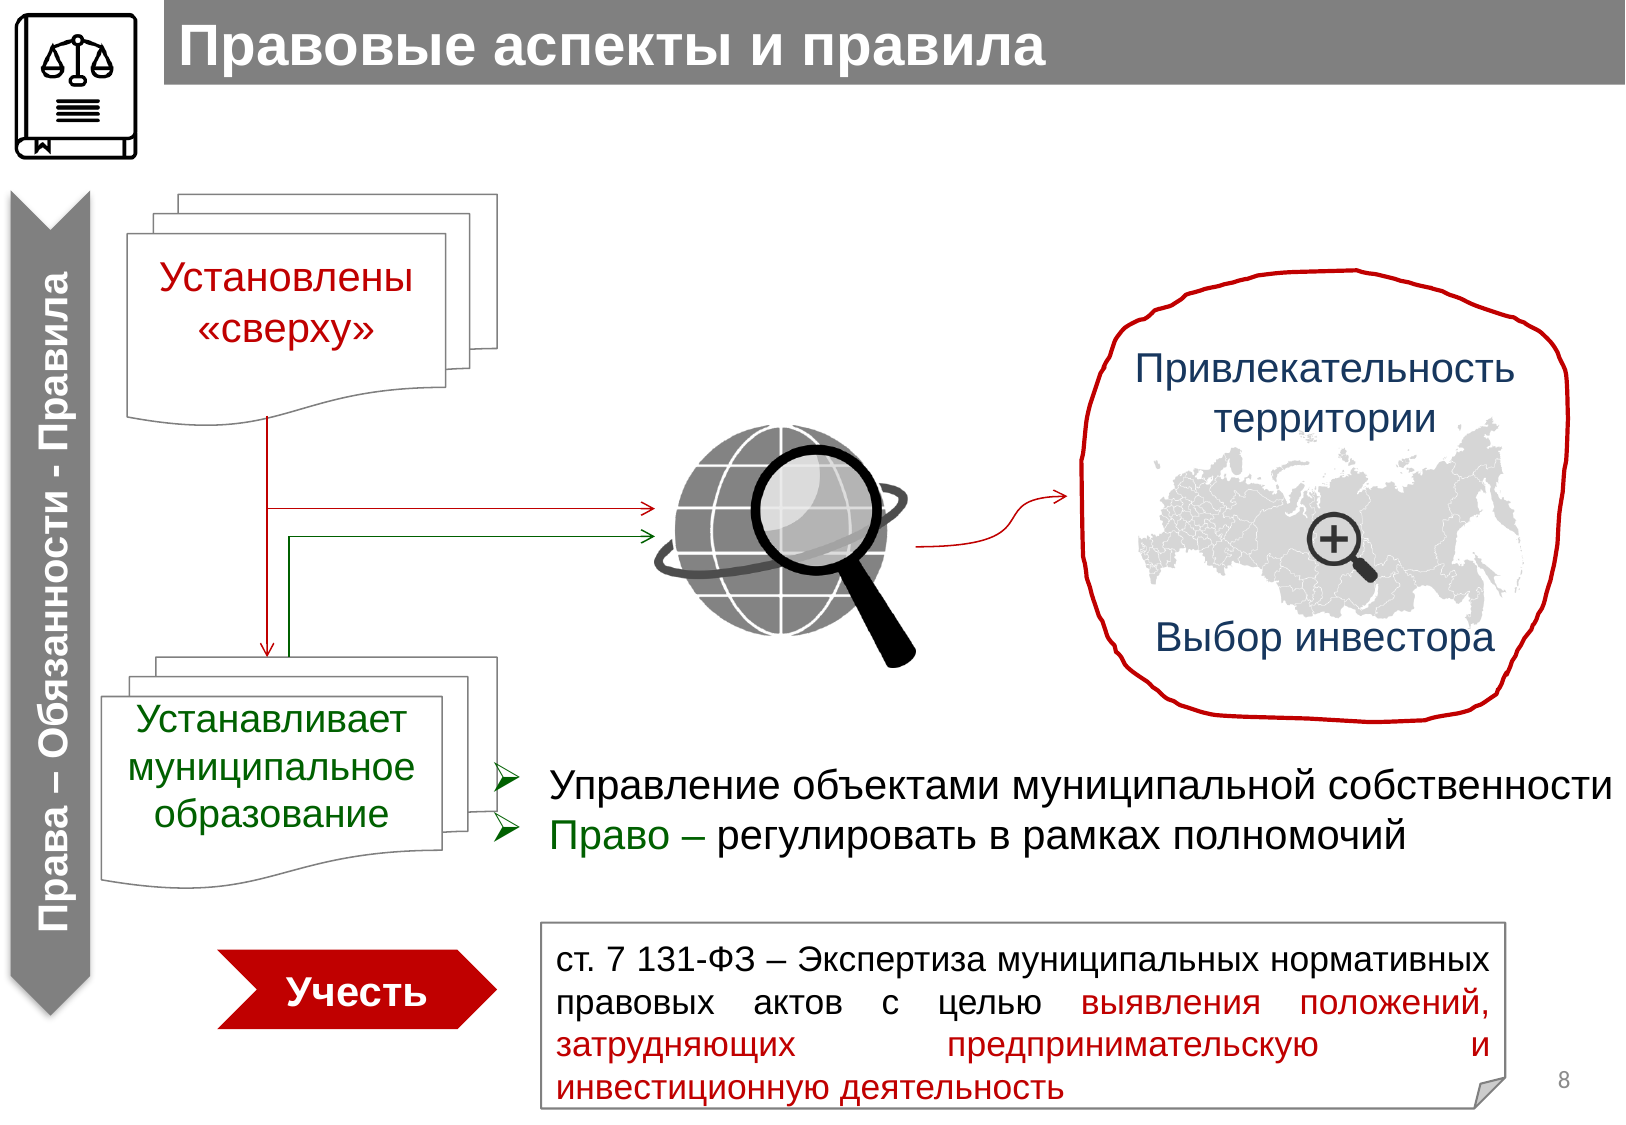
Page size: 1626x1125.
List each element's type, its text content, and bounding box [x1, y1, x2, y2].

text_box Правовые аспекты и правила [175, 0, 1625, 85]
text_box Учесть [215, 947, 500, 1032]
text_box Управление объектами муниципальной собственности Право – регулировать в рамках полномочий [475, 750, 1625, 865]
picture [0, 0, 171, 181]
text_box Права – Обязанности - Правила [8, 189, 93, 1018]
text_box Устанавливает муниципальное образование [99, 655, 500, 891]
text_box ст. 7 131-ФЗ – Экспертиза муниципальных нормативных правовых актов с целью выявления положений, затрудняющих предпринимательскую и инвестиционную деятельность [538, 920, 1508, 1111]
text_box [915, 495, 1068, 548]
text_box Установлены «сверху» [125, 192, 500, 428]
slide_number 8 [1206, 1048, 1586, 1109]
picture [1136, 415, 1527, 630]
text_box [1079, 268, 1571, 725]
picture [654, 425, 916, 669]
